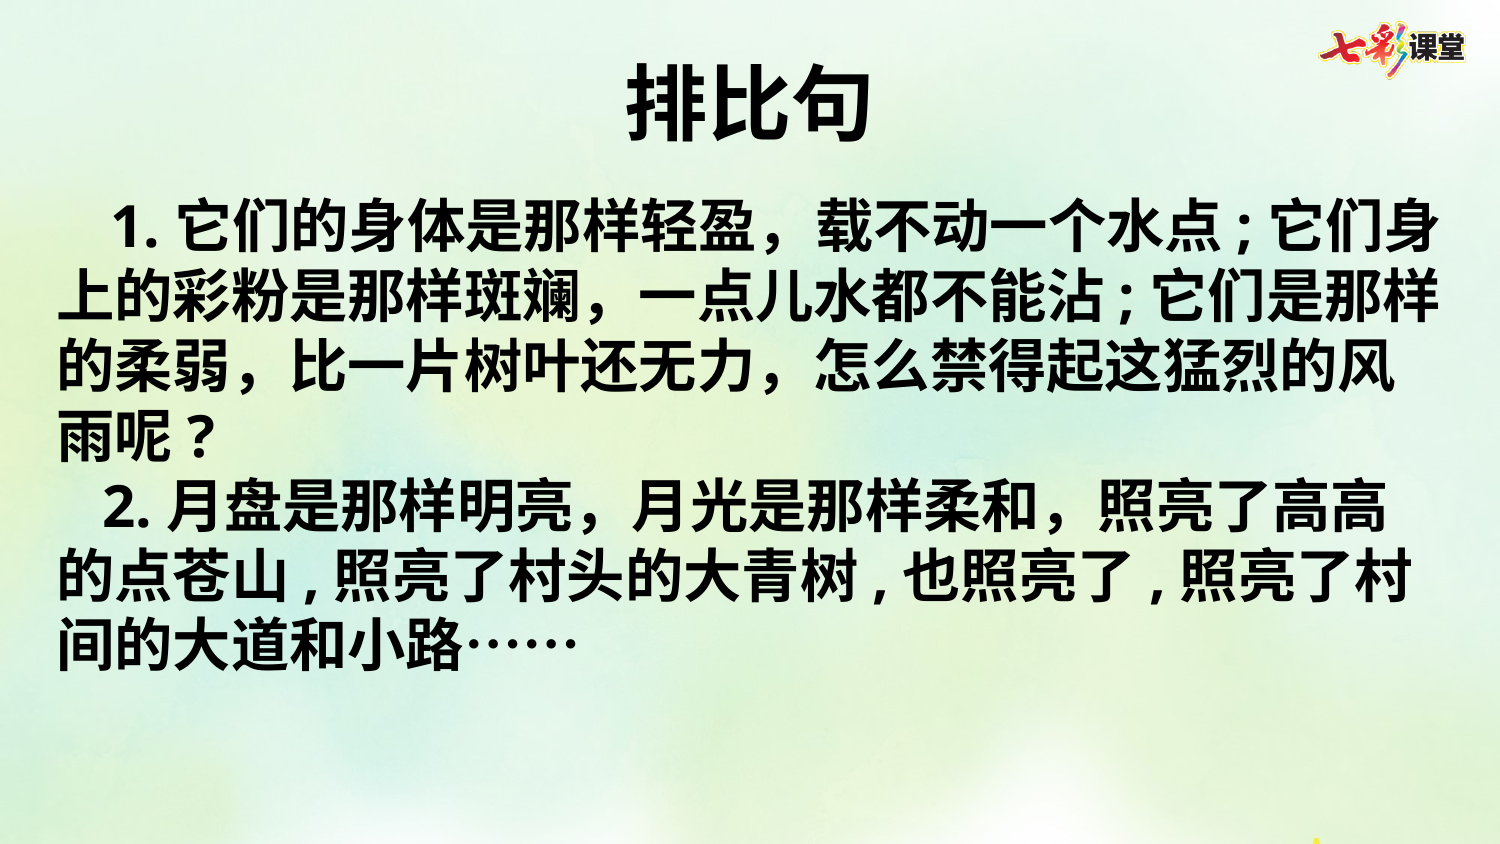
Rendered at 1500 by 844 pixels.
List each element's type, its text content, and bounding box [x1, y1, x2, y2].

picture [0, 0, 1500, 844]
text_box 排比句 [570, 43, 930, 159]
text_box 1.它们的身体是那样轻盈，载不动一个水点;它们身上的彩粉是那样斑斓，一点儿水都不能沾;它们是那样的柔弱，比一片树叶还无力，怎么禁得起这猛烈的风雨呢? 2.月盘是那样明亮，月光是那样柔和，照亮了高高的点苍山,照亮了村头的大青树,也照亮了,照亮了村间的大道和小路…… [41, 181, 1459, 686]
